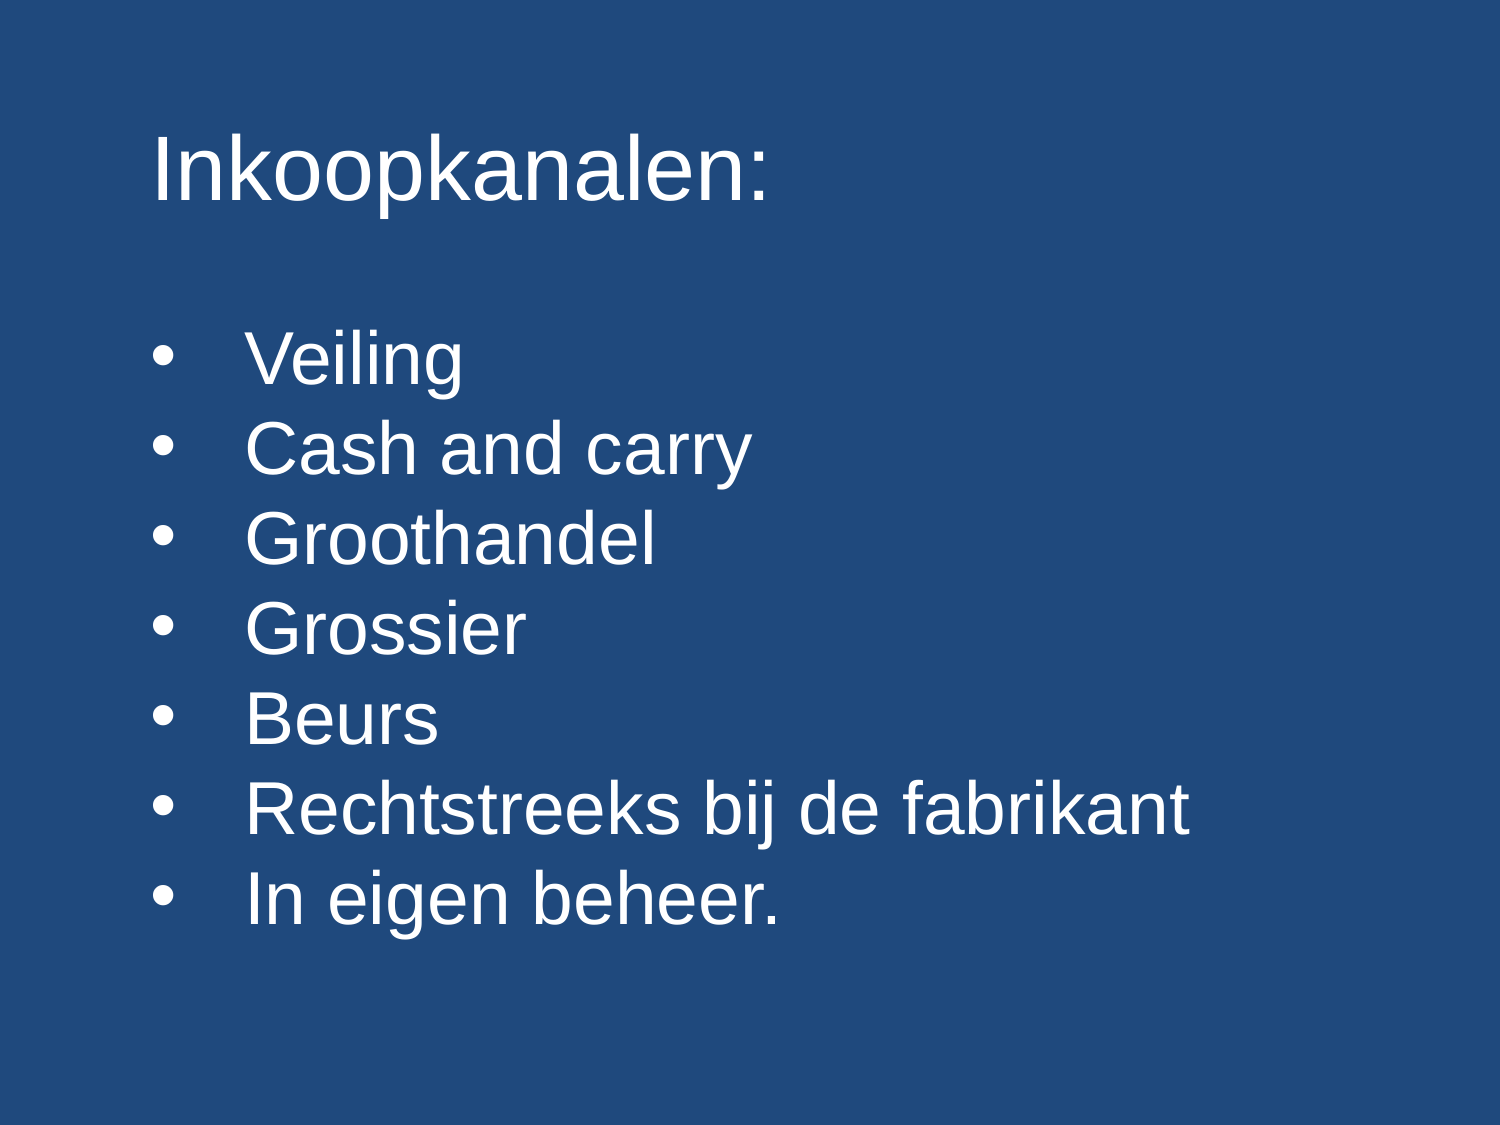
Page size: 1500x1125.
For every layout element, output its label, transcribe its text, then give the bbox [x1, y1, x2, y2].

text_box Inkoopkanalen: Veiling Cash and carry Groothandel Grossier Beurs Rechtstreeks bij de fabrikant In eigen beheer. [135, 101, 1353, 947]
